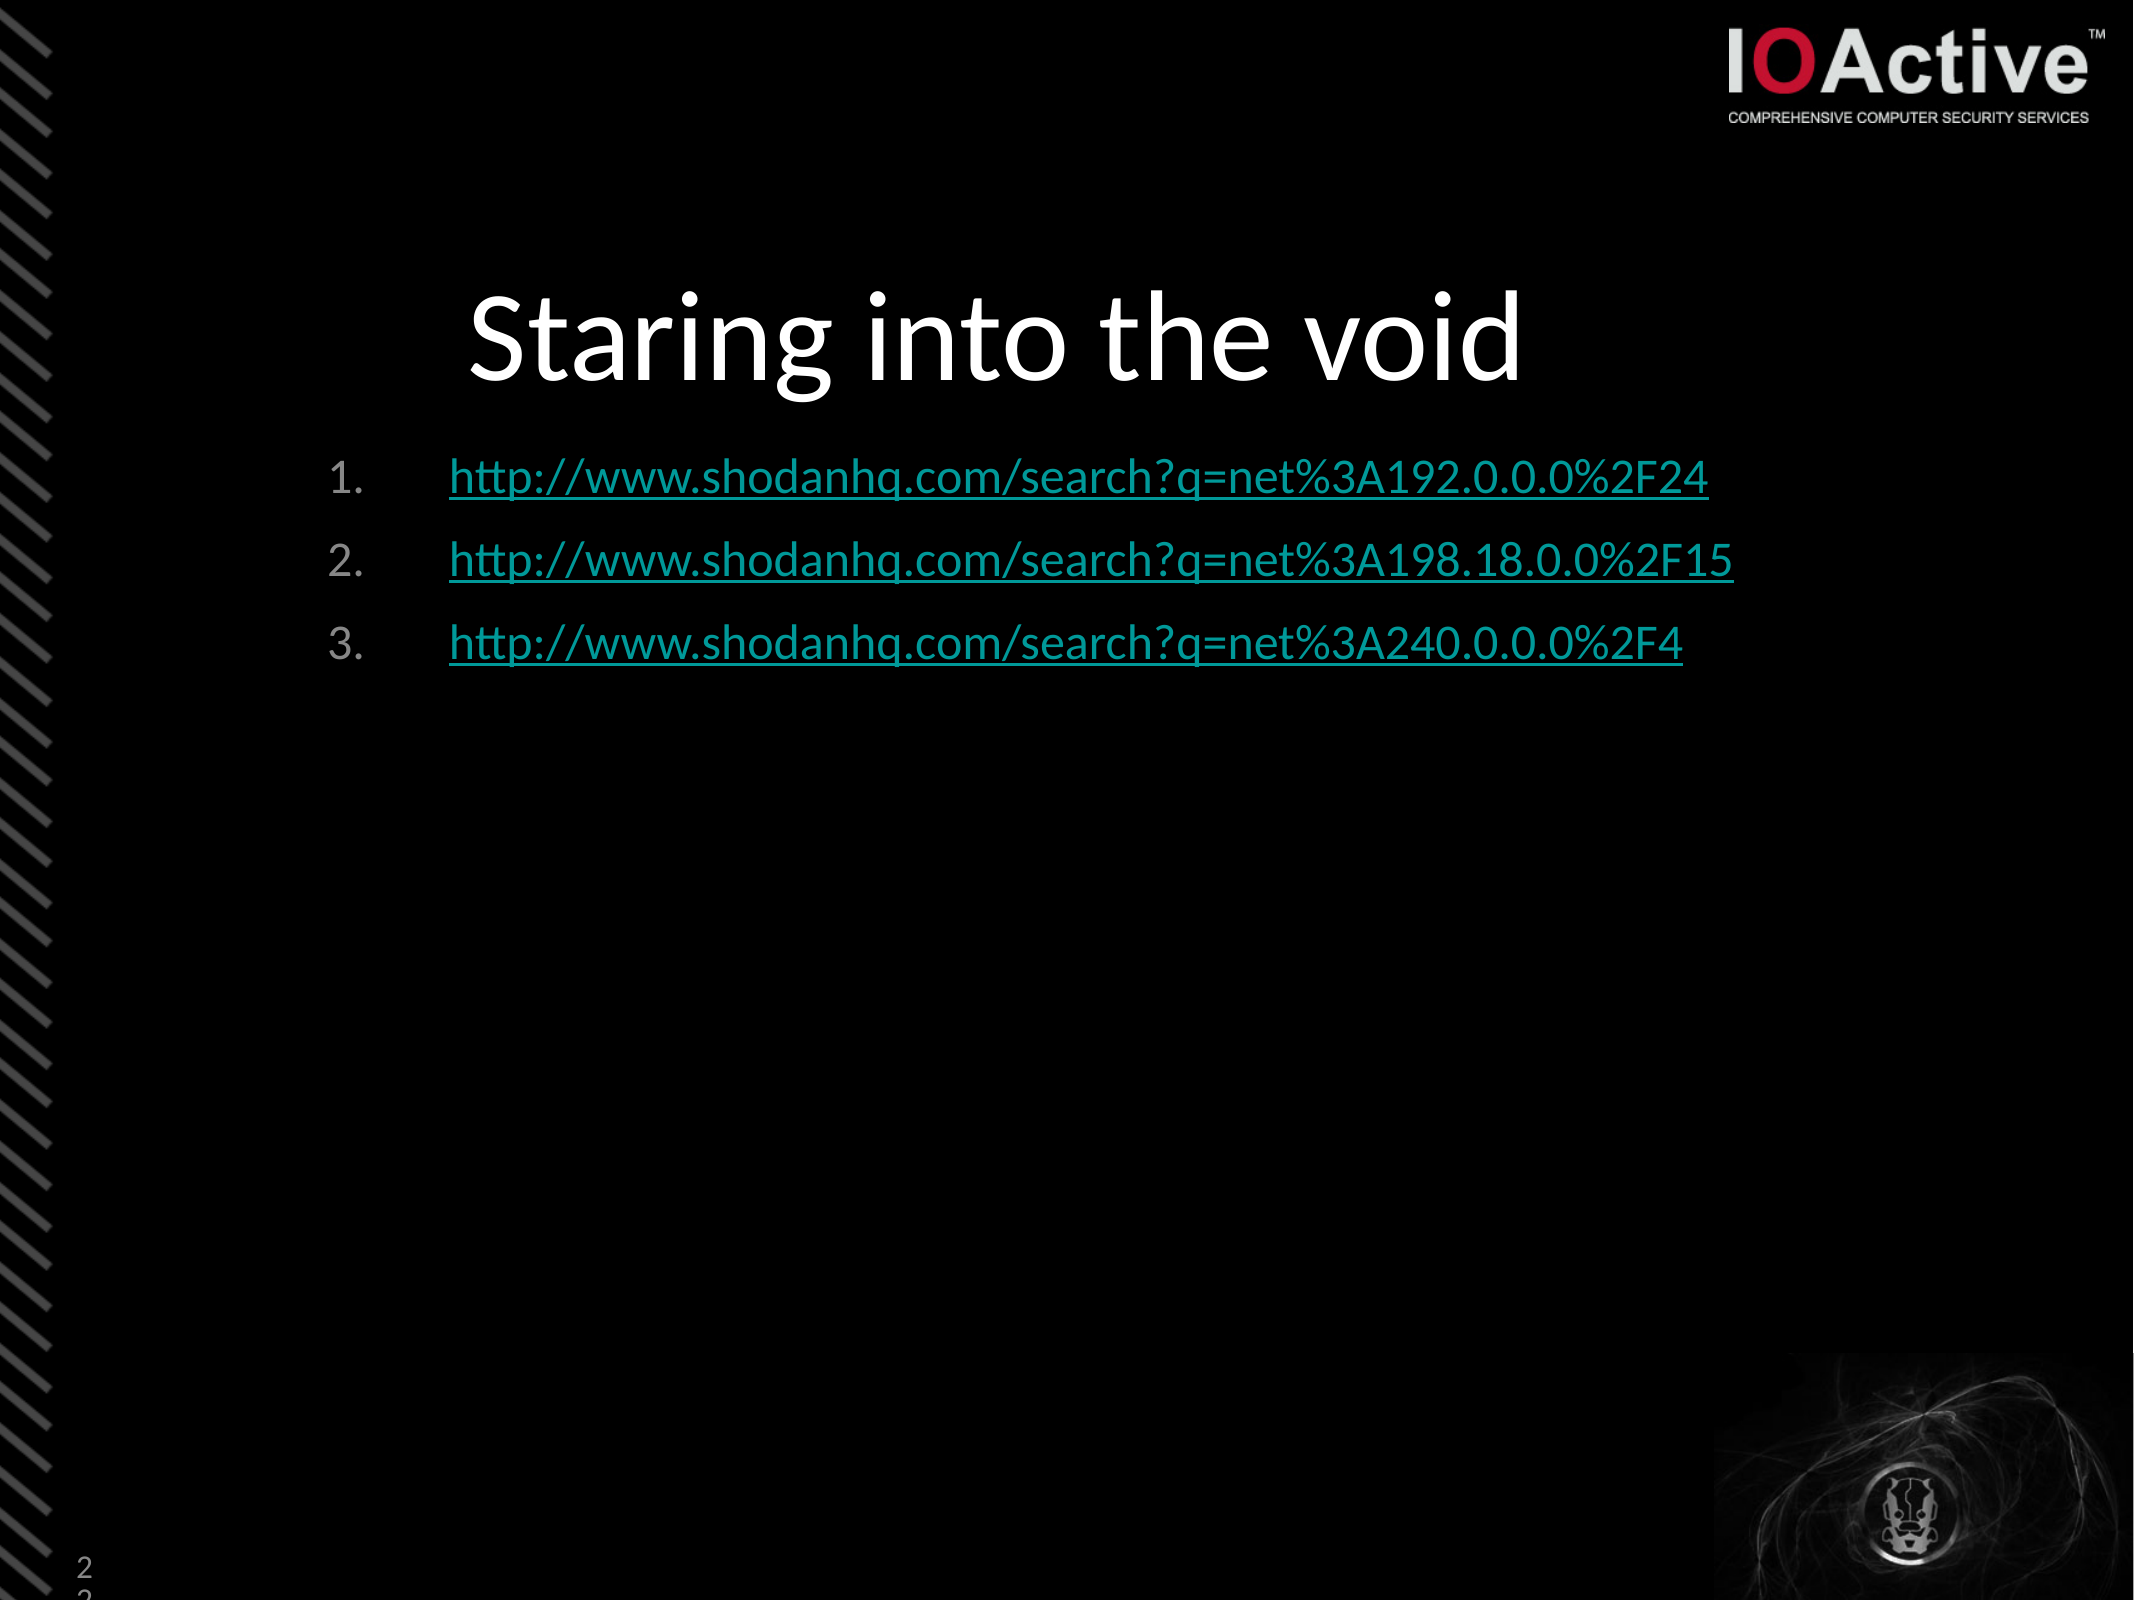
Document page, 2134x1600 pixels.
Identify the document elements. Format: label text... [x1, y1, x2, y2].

list http://www.shodanhq.com/search?q=net%3A192.0.0.0%2F24 http://www.shodanhq.com/search?q=net%3A198.18.0.0%2F15 http://www.shodanhq.com/search?q=net%3A240.0.0.0%2F4 [320, 437, 1815, 1315]
picture [1714, 1353, 2134, 1600]
picture [0, 0, 55, 1600]
picture [1729, 24, 2105, 123]
title Staring into the void [91, 157, 1905, 500]
slide_number 22 [60, 1538, 110, 1592]
